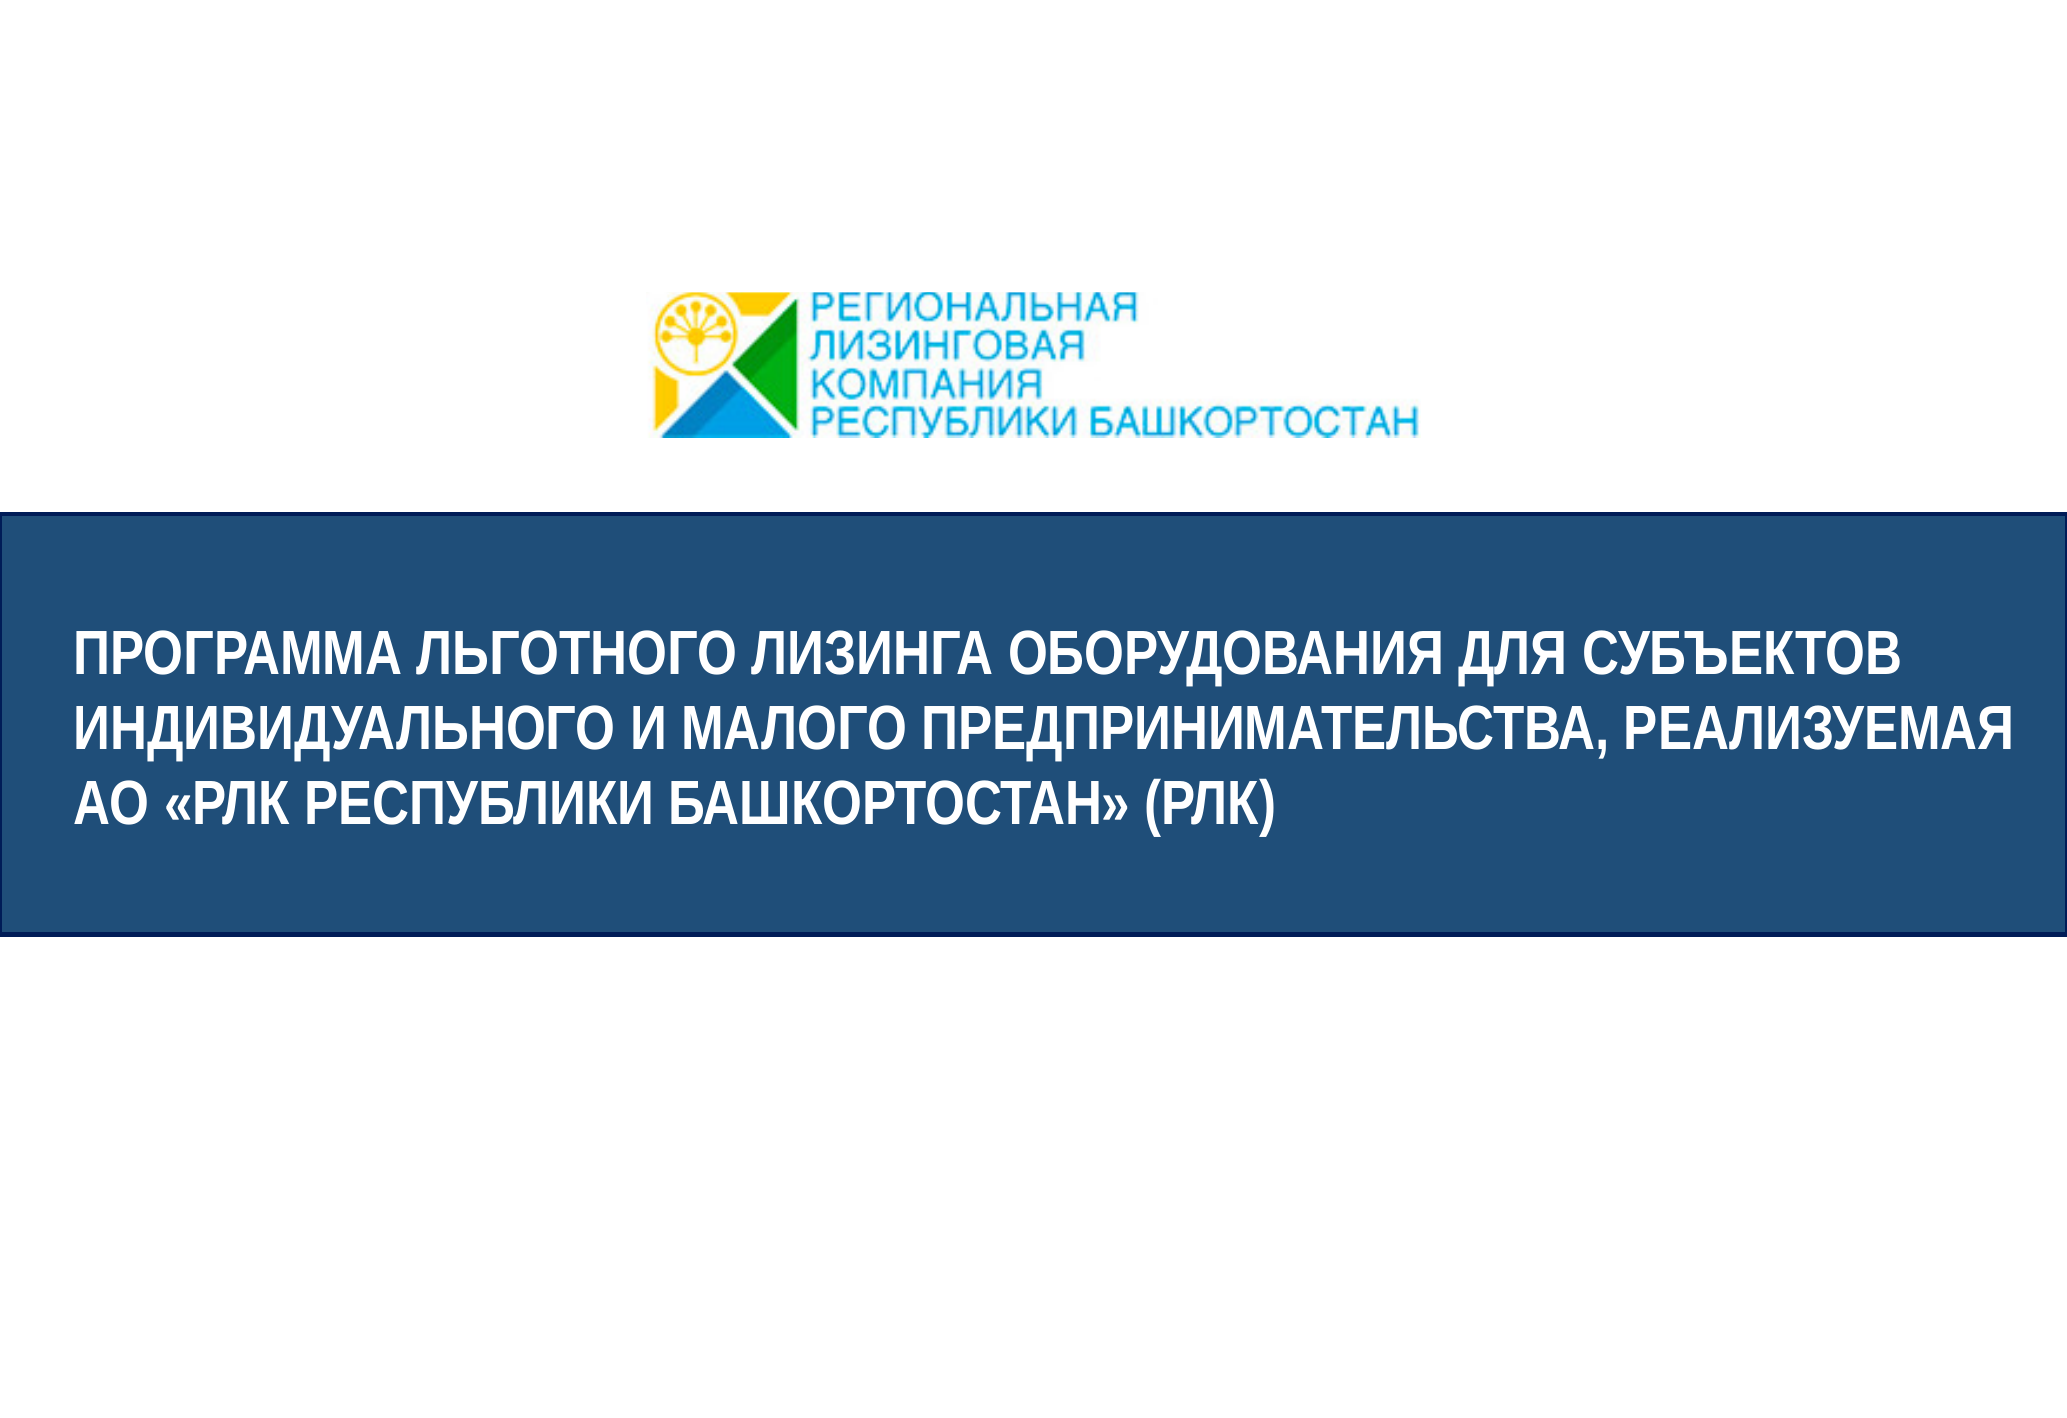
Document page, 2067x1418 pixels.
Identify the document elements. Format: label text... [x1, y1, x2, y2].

text_box ПРОГРАММА ЛЬГОТНОГО ЛИЗИНГА ОБОРУДОВАНИЯ ДЛЯ СУБЪЕКТОВ ИНДИВИДУАЛЬНОГО И МАЛОГО ПРЕДПРИНИМАТЕЛЬСТВА, РЕАЛИЗУЕМАЯ АО «РЛК РЕСПУБЛИКИ БАШКОРТОСТАН» (РЛК) [0, 512, 2067, 937]
picture [645, 292, 1421, 438]
